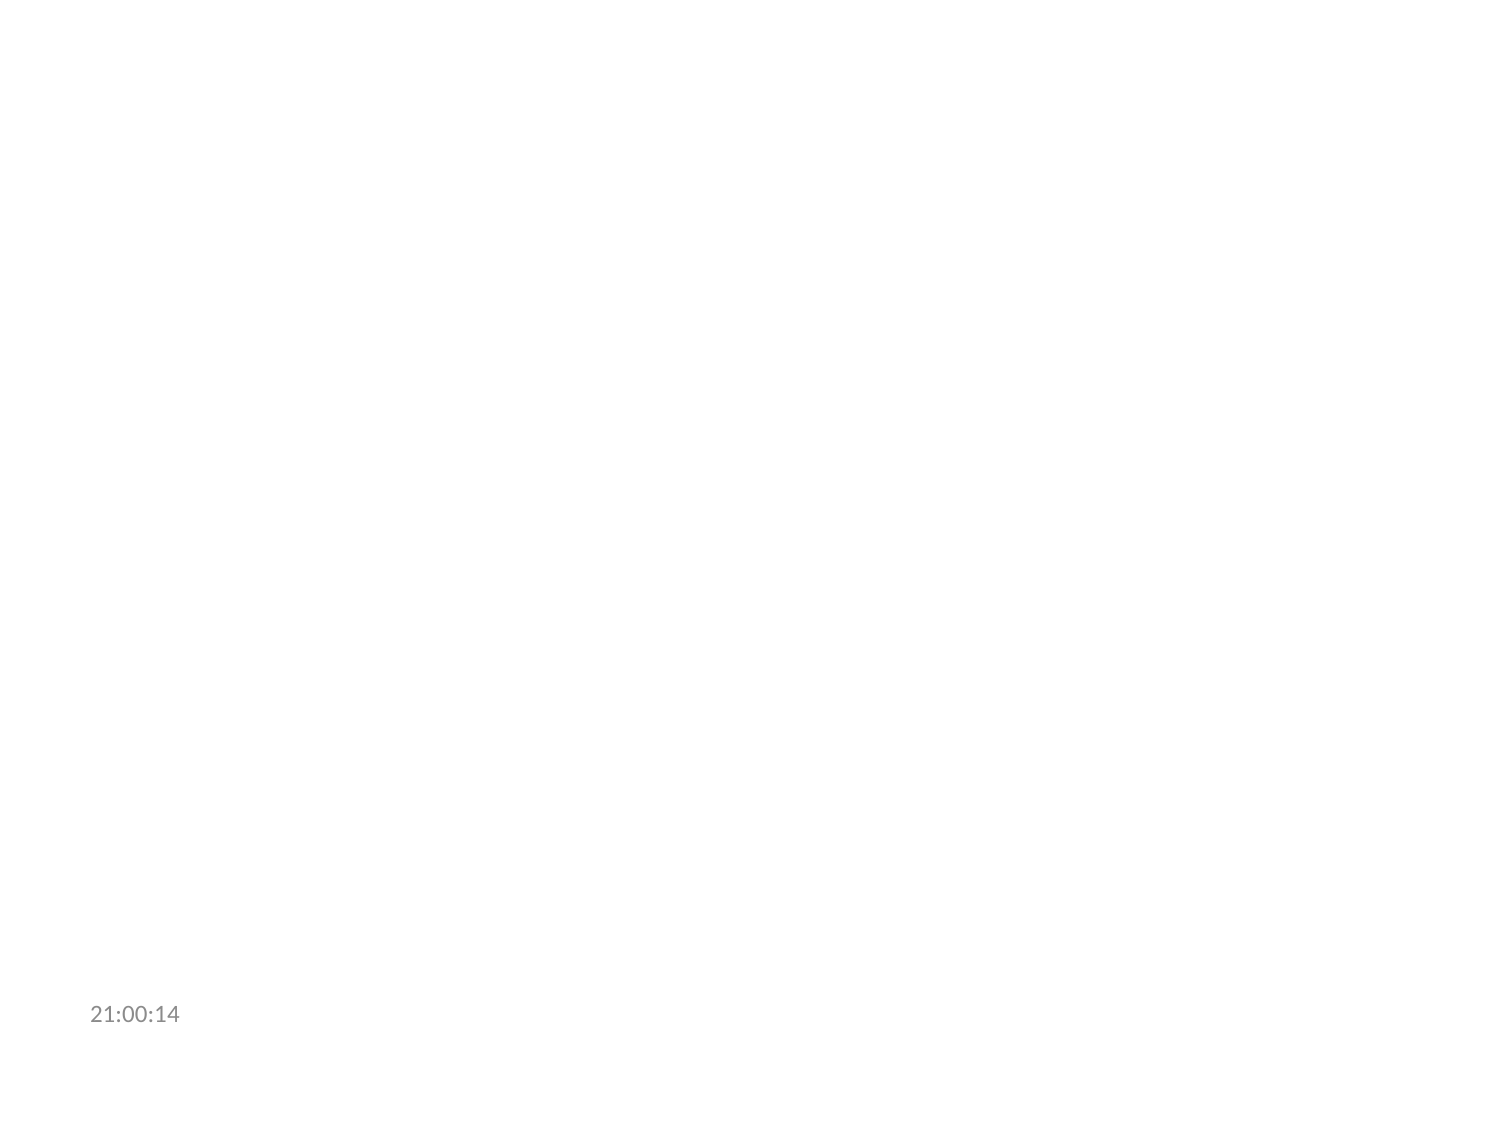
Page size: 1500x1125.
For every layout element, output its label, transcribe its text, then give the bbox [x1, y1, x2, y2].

text_box 15:35:09 [75, 982, 425, 1043]
